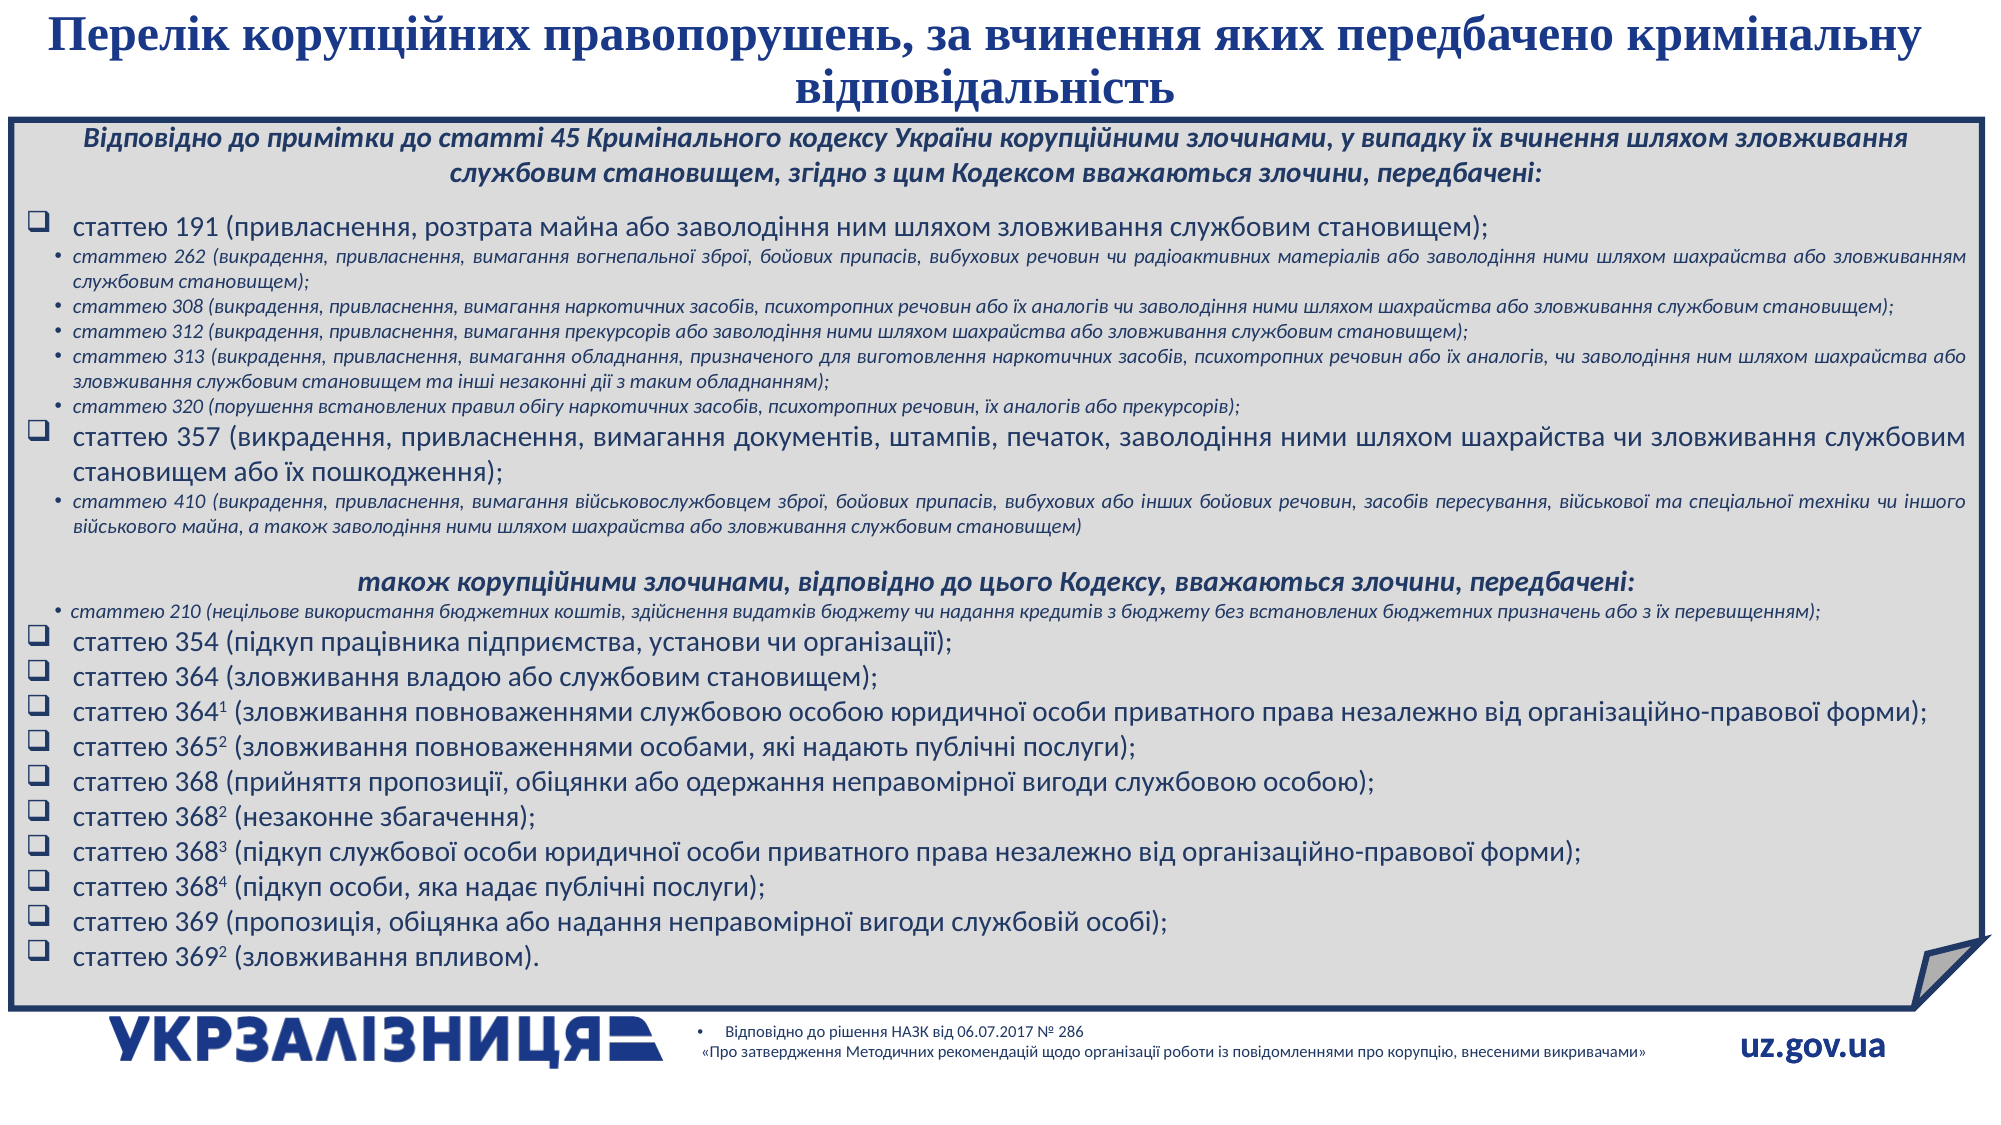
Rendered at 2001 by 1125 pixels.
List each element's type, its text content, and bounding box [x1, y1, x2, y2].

text_box Відповідно до рішення НАЗК від 06.07.2017 № 286 «Про затвердження Методичних рекомендацій щодо організації роботи із повідомленнями про корупцію, внесеними викривачами» [682, 1013, 1687, 1069]
title Перелік корупційних правопорушень, за вчинення яких передбачено кримінальну відповідальність [0, 24, 1971, 177]
picture [108, 1015, 663, 1071]
text_box Відповідно до примітки до статті 45 Кримінального кодексу України корупційними злочинами, у випадку їх вчинення шляхом зловживання службовим становищем, згідно з цим Кодексом вважаються злочини, передбачені: статтею 191 (привласнення, розтрата майна або заволодіння ним шляхом зловживання службовим становищем); статтею 262 (викрадення, привласнення, вимагання вогнепальної зброї, бойових припасів, вибухових речовин чи радіоактивних матеріалів або заволодіння ними шляхом шахрайства або зловживанням службовим становищем); статтею 308 (викрадення, привласнення, вимагання наркотичних засобів, психотропних речовин або їх аналогів чи заволодіння ними шляхом шахрайства або зловживання службовим становищем); статтею 312 (викрадення, привласнення, вимагання прекурсорів або заволодіння ними шляхом шахрайства або зловживання службовим становищем); статтею 313 (викрадення, привласнення, вимагання обладнання, призначеного для виготовлення наркотичних засобів, психотропних речовин або їх аналогів, чи заволодіння ним шляхом шахрайства або зловживання службовим становищем та інші незаконні дії з таким обладнанням); статтею 320 (порушення встановлених правил обігу наркотичних засобів, психотропних речовин, їх аналогів або прекурсорів); статтею 357 (викрадення, привласнення, вимагання документів, штампів, печаток, заволодіння ними шляхом шахрайства чи зловживання службовим становищем або їх пошкодження); статтею 410 (викрадення, привласнення, вимагання військовослужбовцем зброї, бойових припасів, вибухових або інших бойових речовин, засобів пересування, військової та спеціальної техніки чи іншого військового майна, а також заволодіння ними шляхом шахрайства або зловживання службовим становищем) також корупційними злочинами, відповідно до цього Кодексу, вважаються злочини, передбачені: статтею 210 (нецільове використання бюджетних коштів, здійснення видатків бюджету чи надання кредитів з бюджету без встановлених бюджетних призначень або з їх перевищенням); статтею 354 (підкуп працівника підприємства, установи чи організації); статтею 364 (зловживання владою або службовим становищем); статтею 3641 (зловживання повноваженнями службовою особою юридичної особи приватного права незалежно від організаційно-правової форми); статтею 3652 (зловживання повноваженнями особами, які надають публічні послуги); статтею 368 (прийняття пропозиції, обіцянки або одержання неправомірної вигоди службовою особою); статтею 3682 (незаконне збагачення); статтею 3683 (підкуп службової особи юридичної особи приватного права незалежно від організаційно-правової форми); статтею 3684 (підкуп особи, яка надає публічні послуги); статтею 369 (пропозиція, обіцянка або надання неправомірної вигоди службовій особі); статтею 3692 (зловживання впливом). [10, 118, 1986, 1010]
